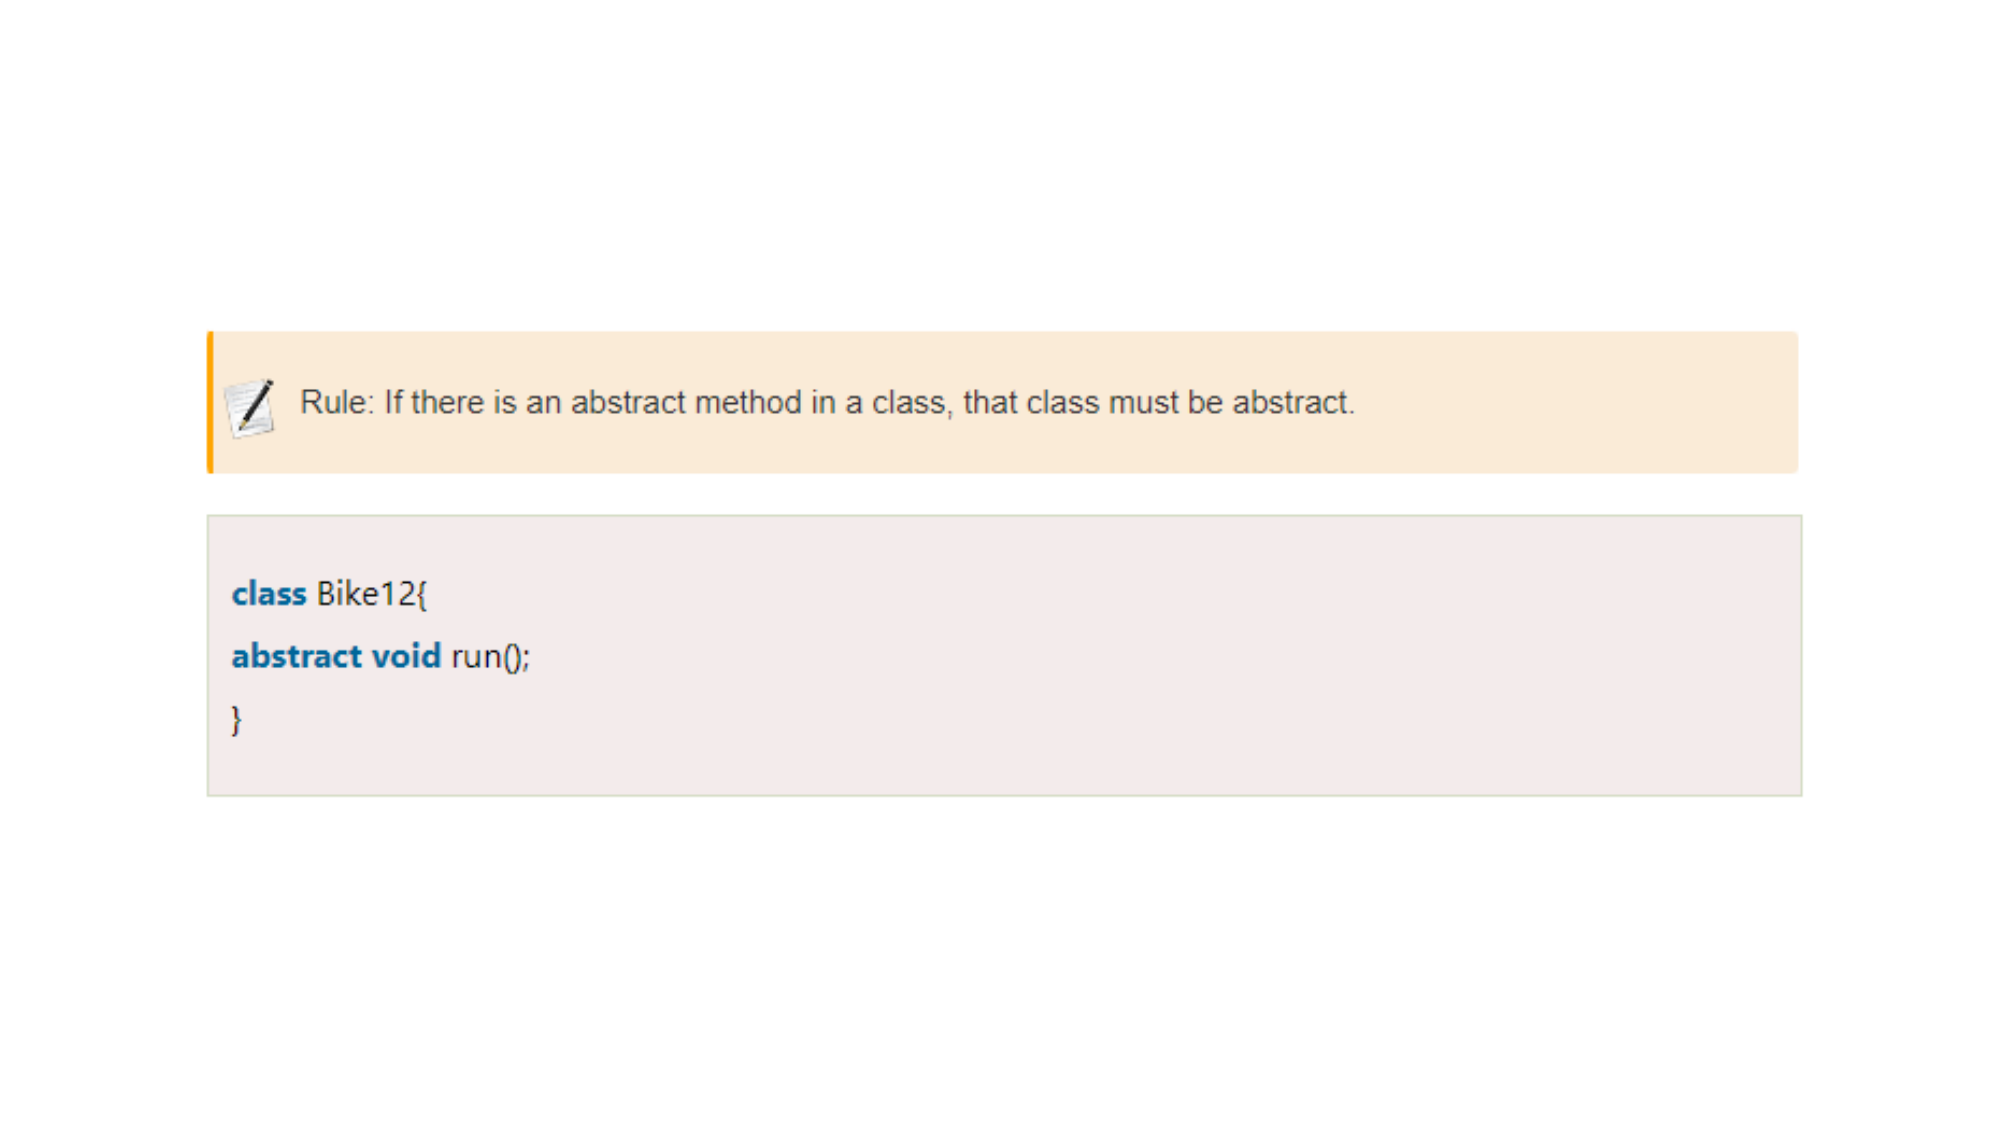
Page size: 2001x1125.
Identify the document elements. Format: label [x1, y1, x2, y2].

picture [188, 319, 1814, 806]
